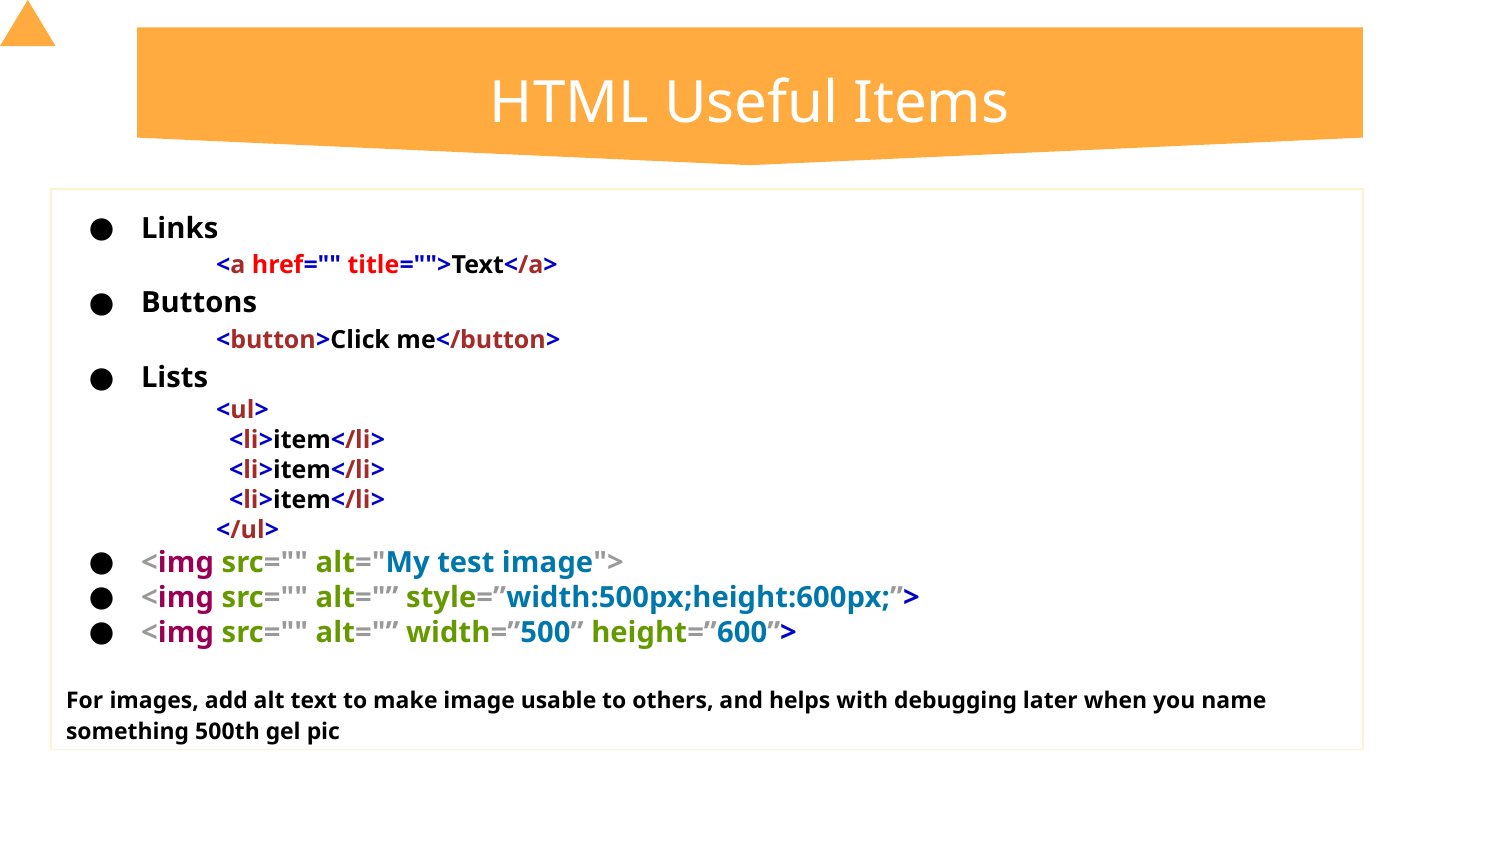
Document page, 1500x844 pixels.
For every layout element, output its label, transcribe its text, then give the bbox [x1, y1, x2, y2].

title HTML Useful Items [51, 49, 1449, 144]
text_box [0, 0, 56, 47]
text_box [137, 27, 1363, 49]
text_box [279, 144, 1221, 166]
list Links <a href="" title="">Text</a> Buttons <button>Click me</button> Lists <ul> <li>item</li> <li>item</li> <li>item</li> </ul> <img src="" alt="My test image"> <img src="" alt="” style=”width:500px;height:600px;”> <img src="" alt="” width=”500” height=”600”> For images, add alt text to make image usable to others, and helps with debugging later when you name something 500th gel pic [51, 189, 1363, 750]
